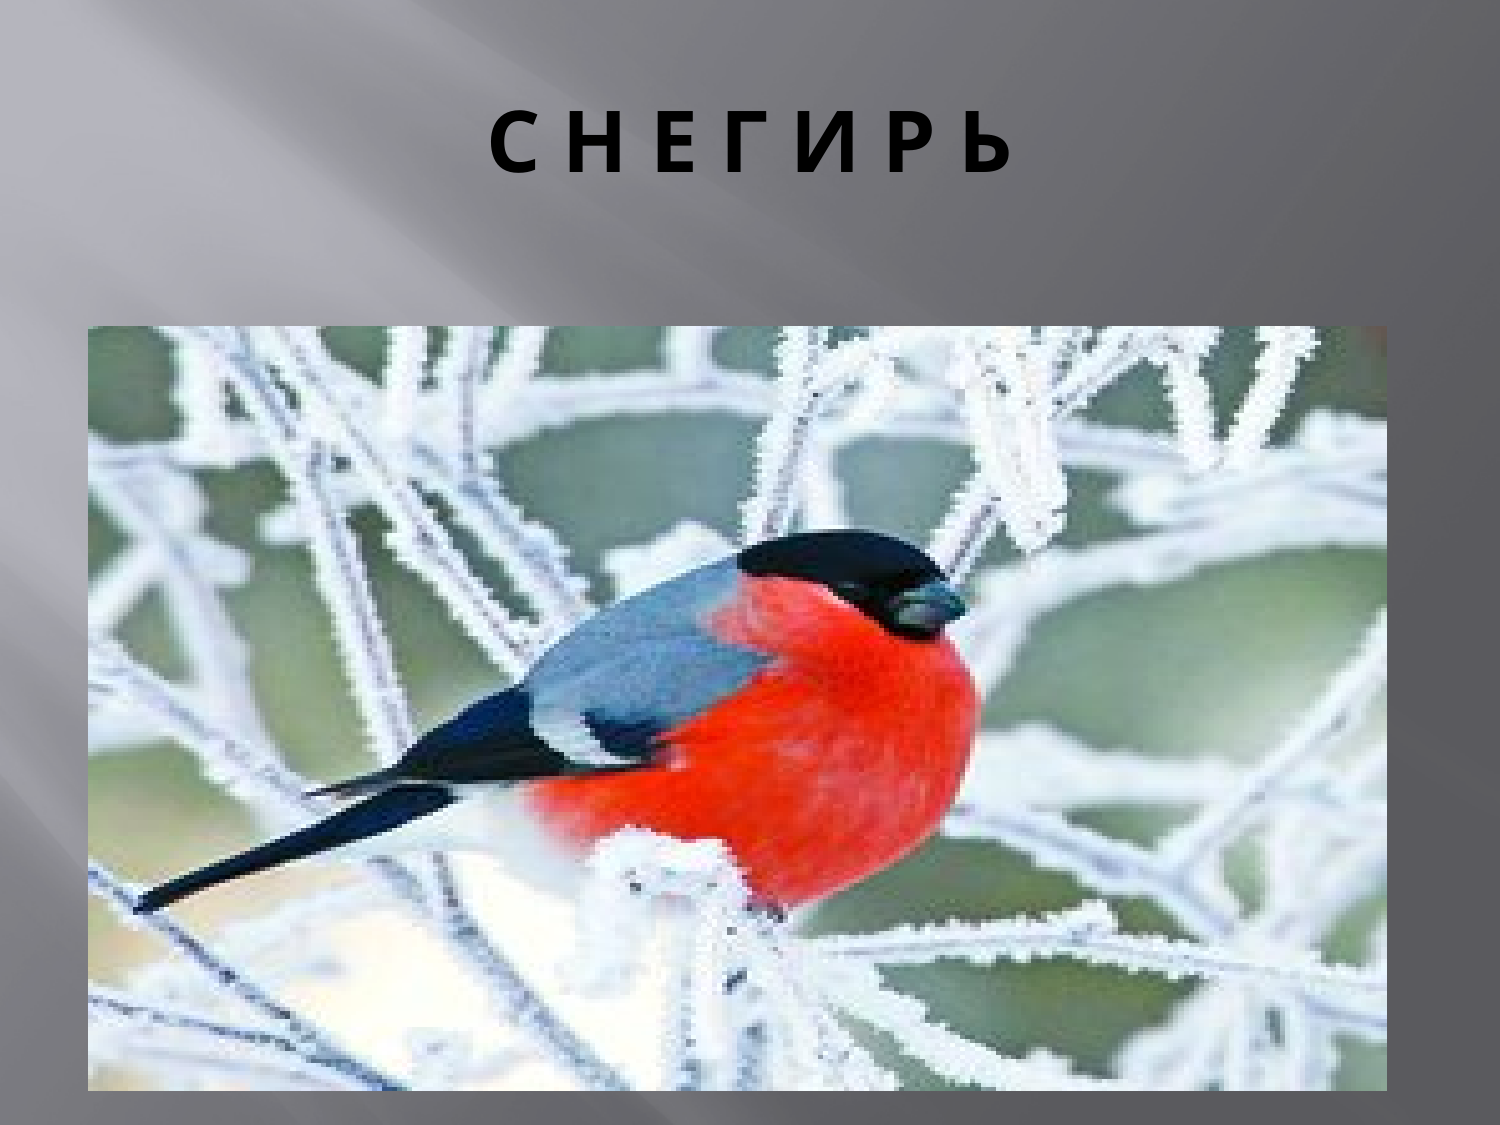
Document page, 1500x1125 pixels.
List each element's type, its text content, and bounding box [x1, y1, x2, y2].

title С Н Е Г И Р Ь [75, 45, 1425, 233]
picture [88, 326, 1387, 1092]
